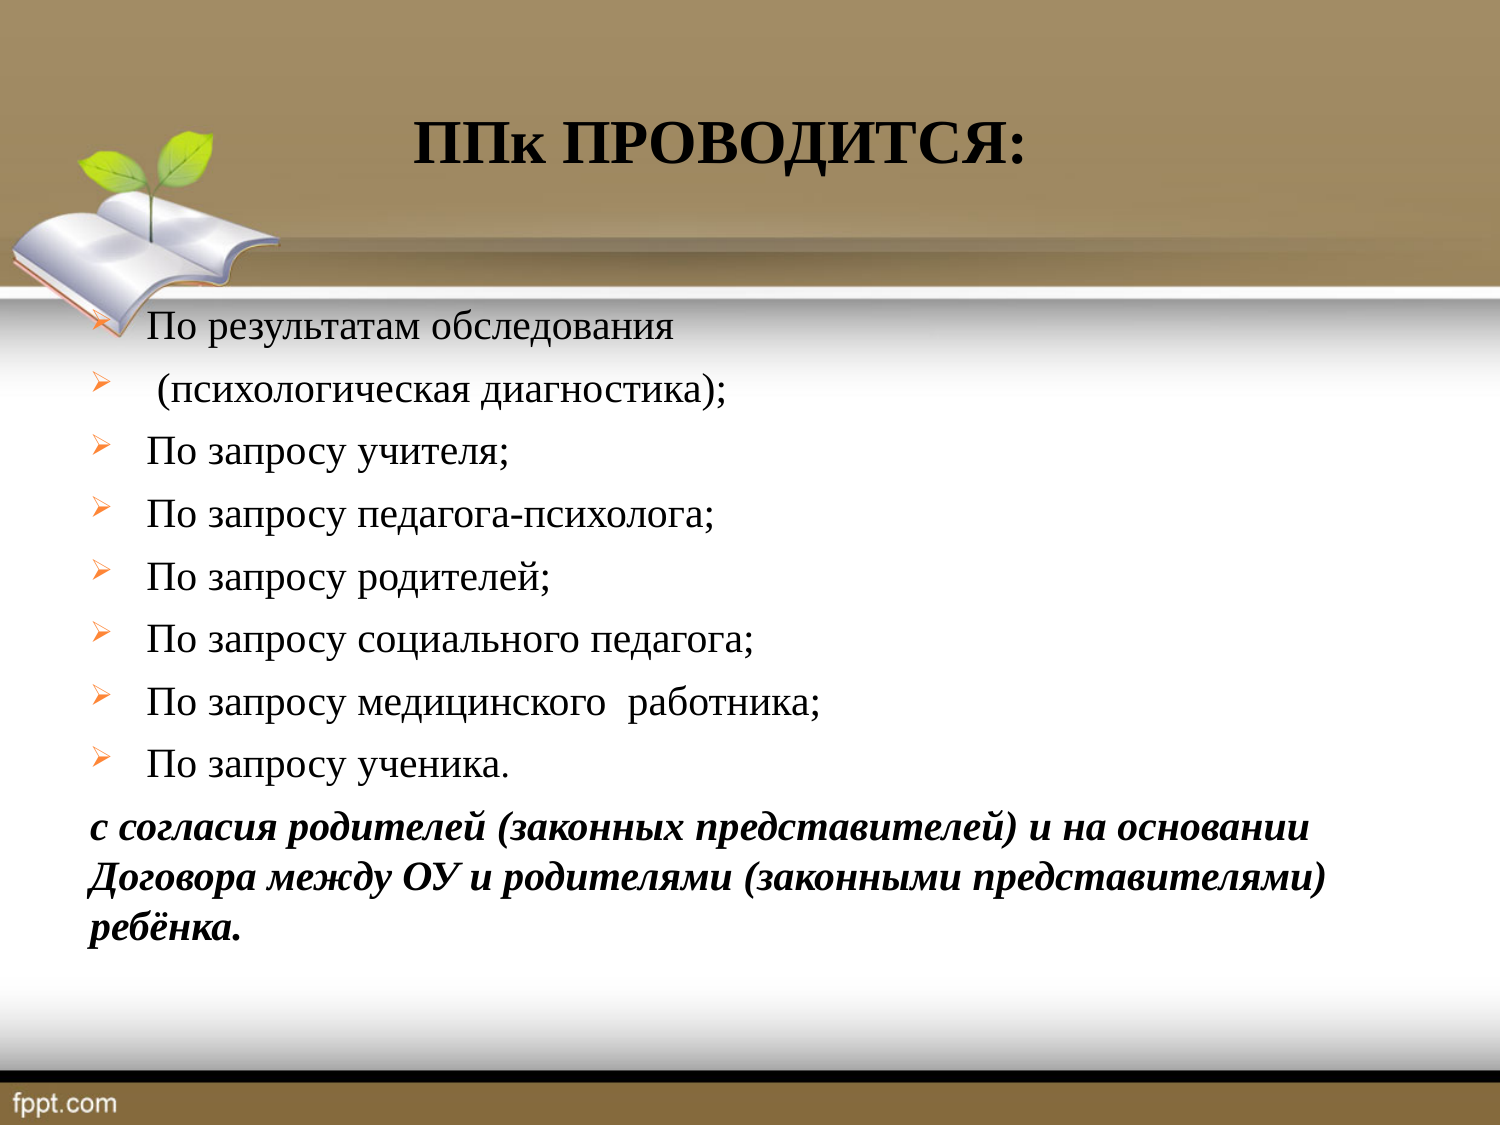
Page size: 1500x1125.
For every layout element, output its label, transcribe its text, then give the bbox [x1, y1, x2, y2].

list По результатам обследования (психологическая диагностика); По запросу учителя; По запросу педагога-психолога; По запросу родителей; По запросу социального педагога; По запросу медицинского работника; По запросу ученика. с согласия родителей (законных представителей) и на основании Договора между ОУ и родителями (законными представителями) ребёнка. [74, 290, 1426, 1006]
picture [0, 0, 1500, 1125]
title ППк ПРОВОДИТСЯ: [17, 44, 1426, 233]
